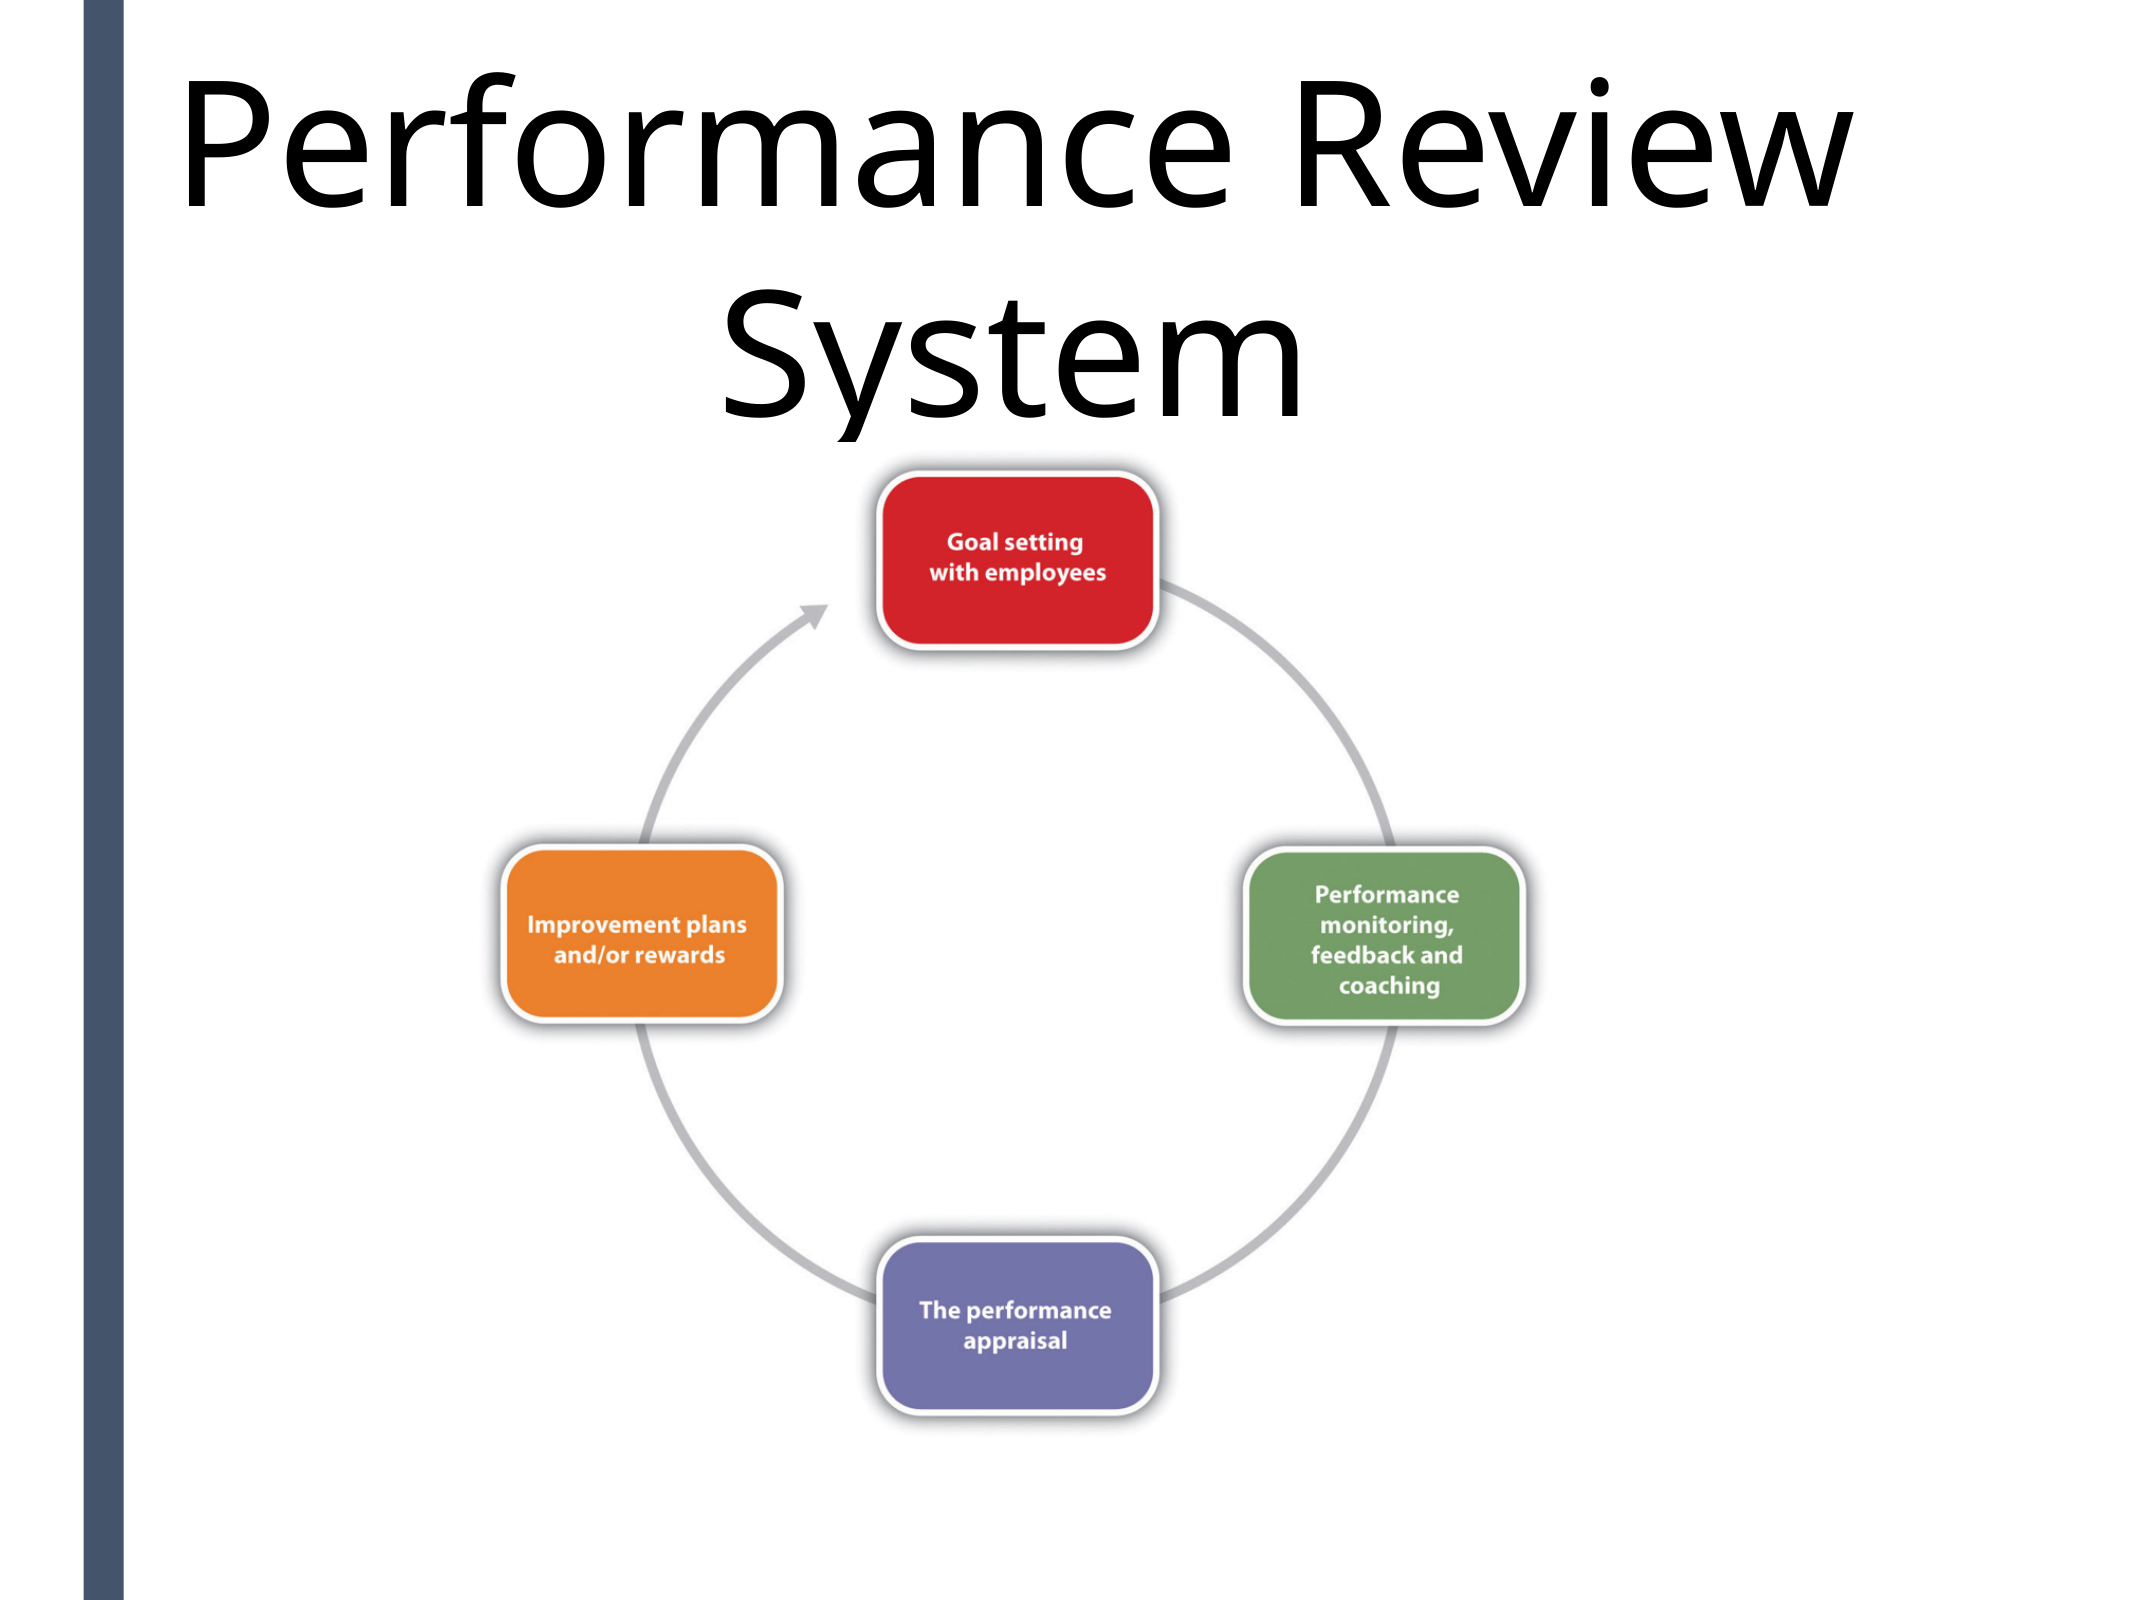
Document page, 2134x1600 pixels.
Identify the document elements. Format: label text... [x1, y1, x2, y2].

picture [472, 442, 1555, 1445]
title Performance Review System [104, 41, 1925, 442]
